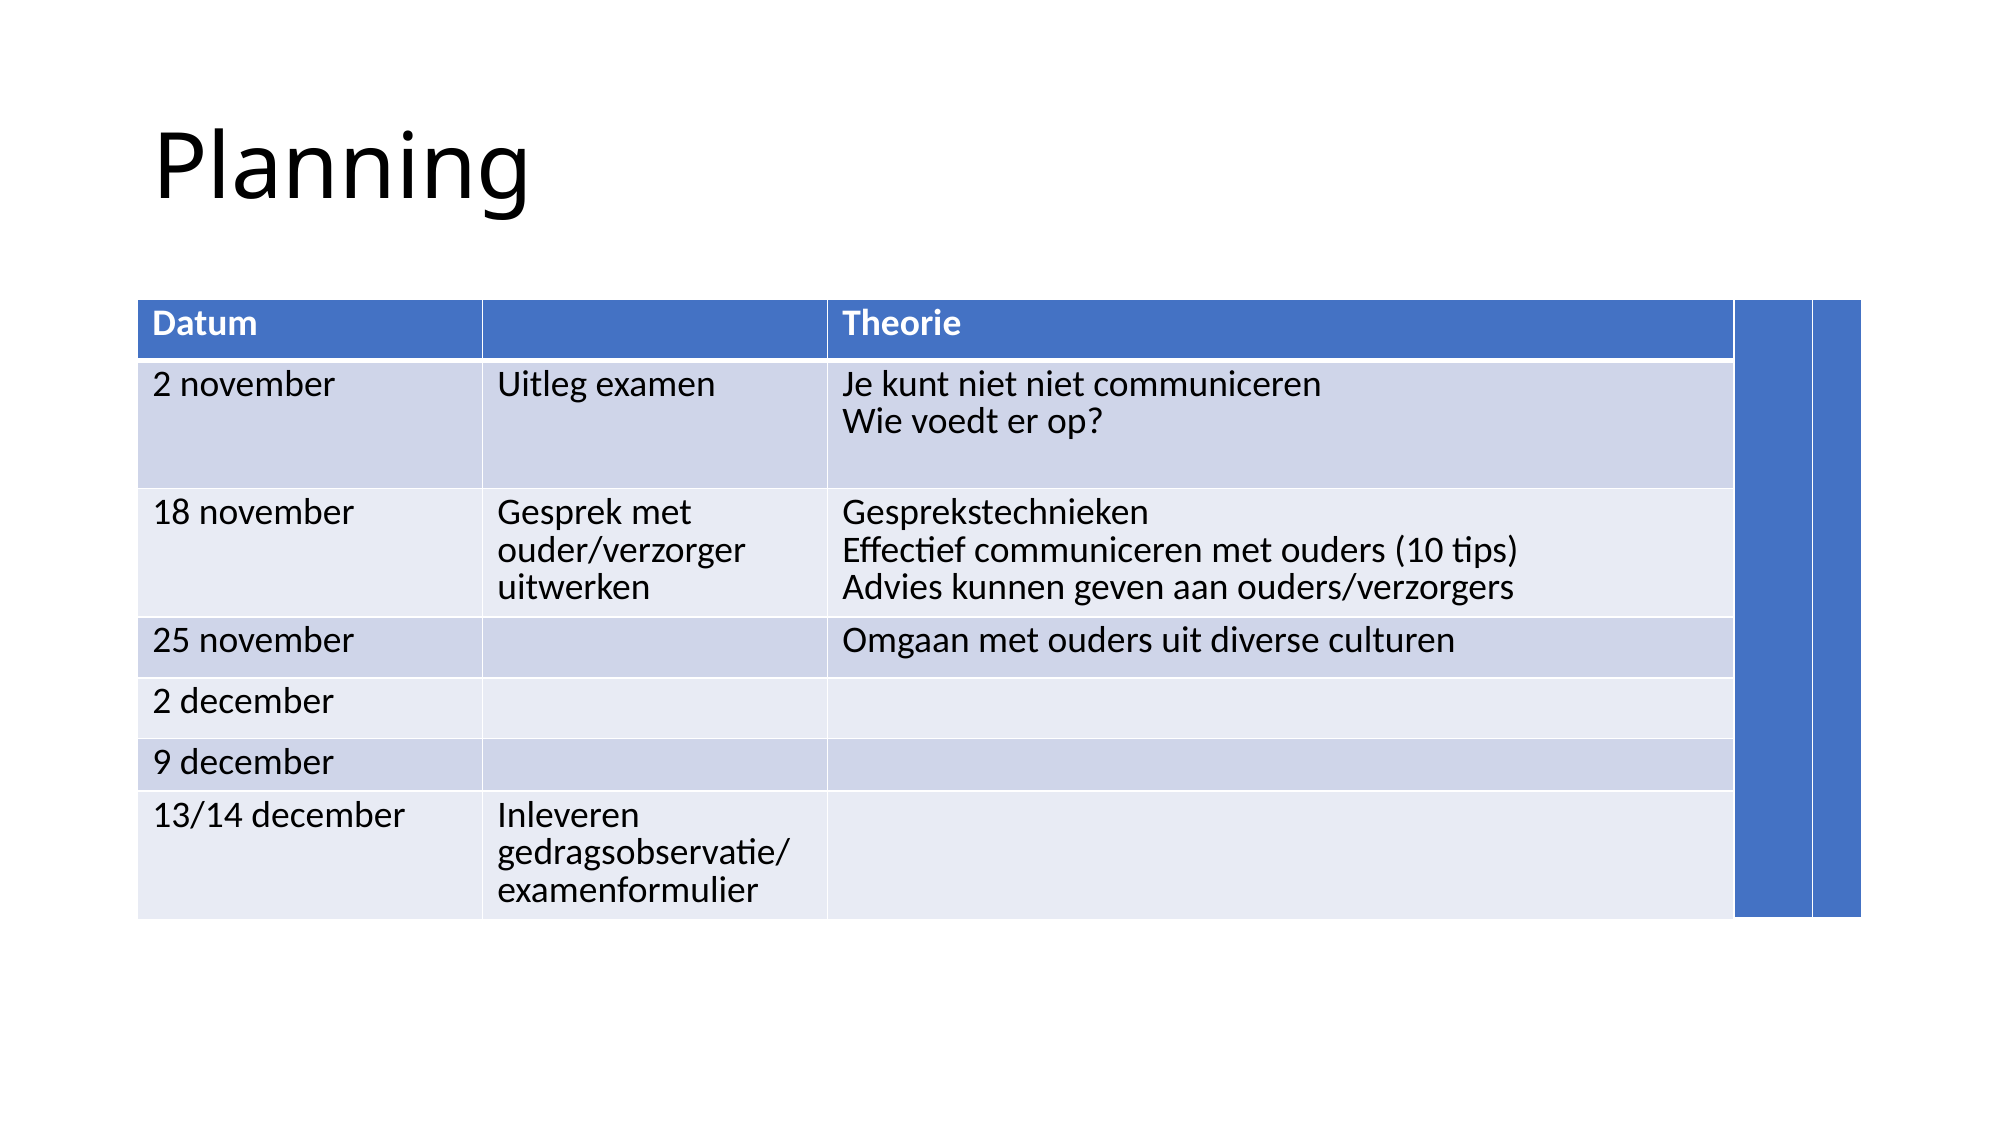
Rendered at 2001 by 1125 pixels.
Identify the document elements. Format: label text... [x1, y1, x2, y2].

table_cell [483, 618, 827, 677]
table_cell Uitleg examen [483, 363, 827, 488]
table_header Theorie [828, 300, 1733, 358]
table_cell [828, 679, 1733, 738]
table_cell Omgaan met ouders uit diverse culturen [828, 618, 1733, 677]
table_header [483, 300, 827, 358]
table_cell Je kunt niet niet communiceren Wie voedt er op? [828, 363, 1733, 488]
table_header [1735, 300, 1812, 917]
title Planning [137, 59, 1863, 278]
table_cell 9 december [138, 739, 482, 790]
table_header Datum [138, 300, 482, 358]
table_cell Inleveren gedragsobservatie/ examenformulier [483, 792, 827, 919]
table_cell 25 november [138, 618, 482, 677]
table_cell 2 november [138, 363, 482, 488]
table_cell [483, 679, 827, 738]
table_cell [828, 792, 1733, 919]
table_cell Gesprekstechnieken Effectief communiceren met ouders (10 tips) Advies kunnen geven aan ouders/verzorgers [828, 489, 1733, 616]
table_cell 2 december [138, 679, 482, 738]
table_cell Gesprek met ouder/verzorger uitwerken [483, 489, 827, 616]
table_cell [483, 739, 827, 790]
table_cell 13/14 december [138, 792, 482, 919]
table_cell [828, 739, 1733, 790]
table_cell 18 november [138, 489, 482, 616]
table_header [1813, 300, 1861, 917]
